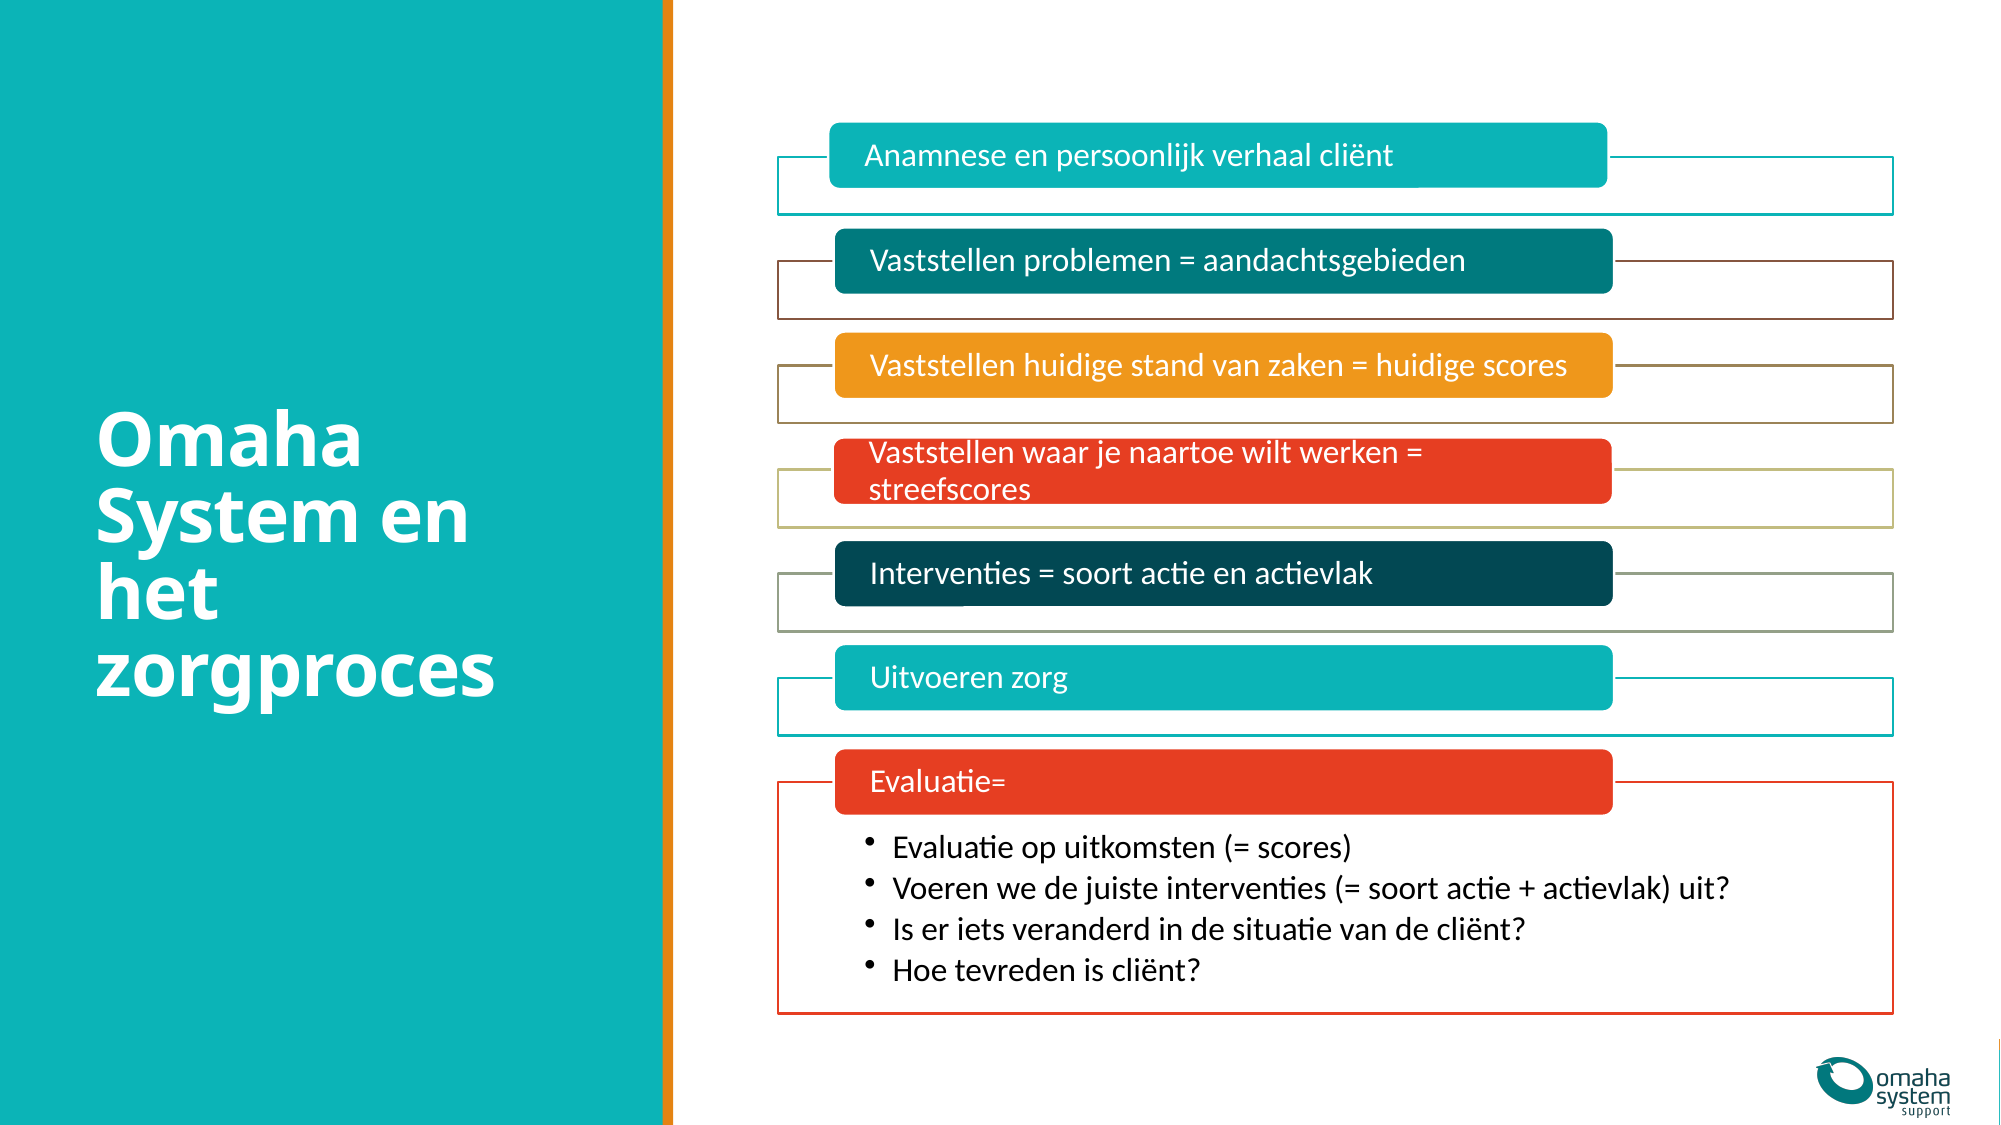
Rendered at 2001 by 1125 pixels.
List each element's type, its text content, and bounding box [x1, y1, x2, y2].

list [777, 104, 1894, 1033]
picture [1815, 1057, 1951, 1119]
text_box [674, 0, 2000, 1125]
text_box [0, 0, 661, 1125]
title Omaha System en het zorgproces [80, 84, 587, 1032]
text_box [661, 0, 674, 1125]
